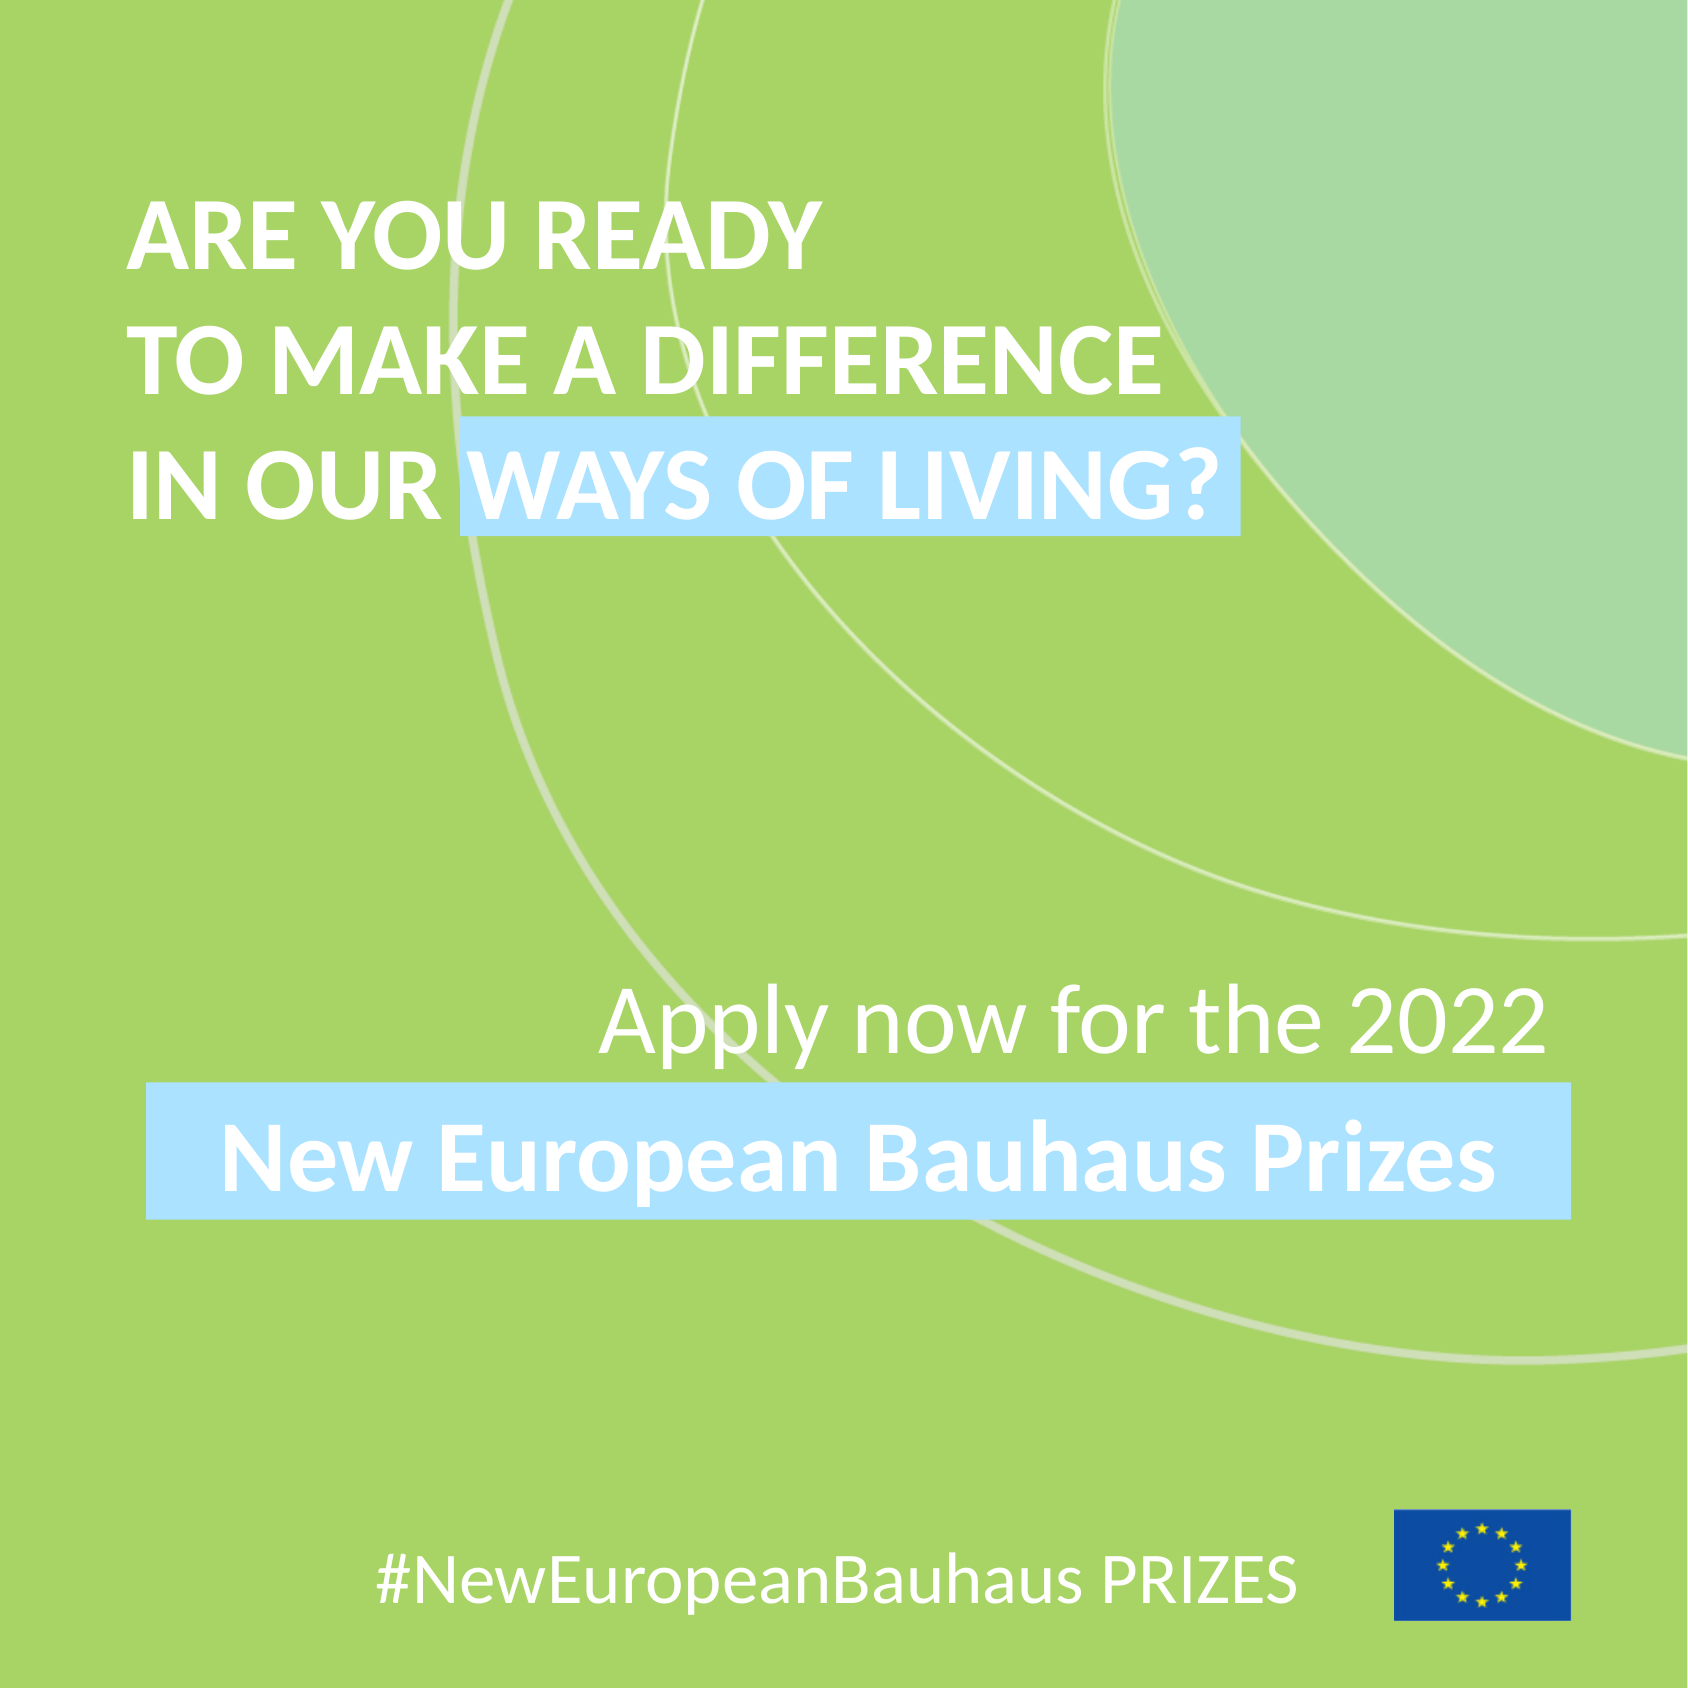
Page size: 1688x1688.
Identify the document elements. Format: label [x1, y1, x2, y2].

picture [0, 0, 1688, 1688]
text_box [360, 1509, 1572, 1627]
